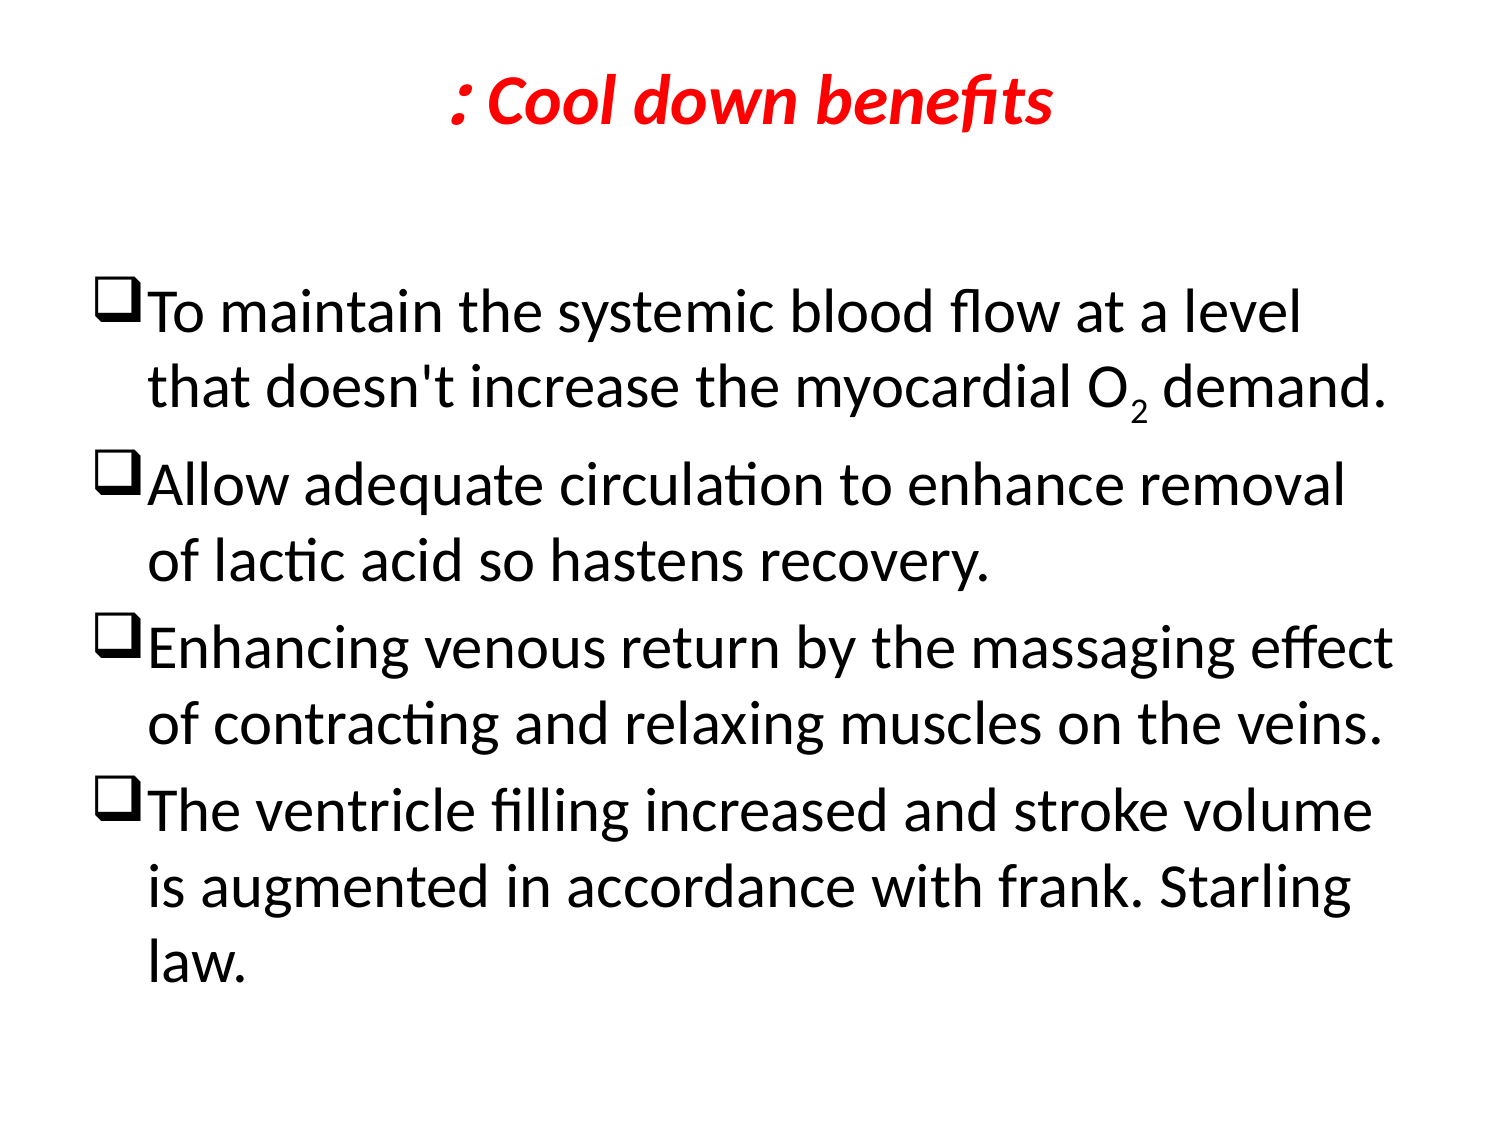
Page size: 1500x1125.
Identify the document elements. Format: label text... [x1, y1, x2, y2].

title Cool down benefits : [75, 45, 1425, 233]
list To maintain the systemic blood flow at a level that doesn't increase the myocardial O2 demand. Allow adequate circulation to enhance removal of lactic acid so hastens recovery. Enhancing venous return by the massaging effect of contracting and relaxing muscles on the veins. The ventricle filling increased and stroke volume is augmented in accordance with frank. Starling law. [75, 262, 1425, 1005]
